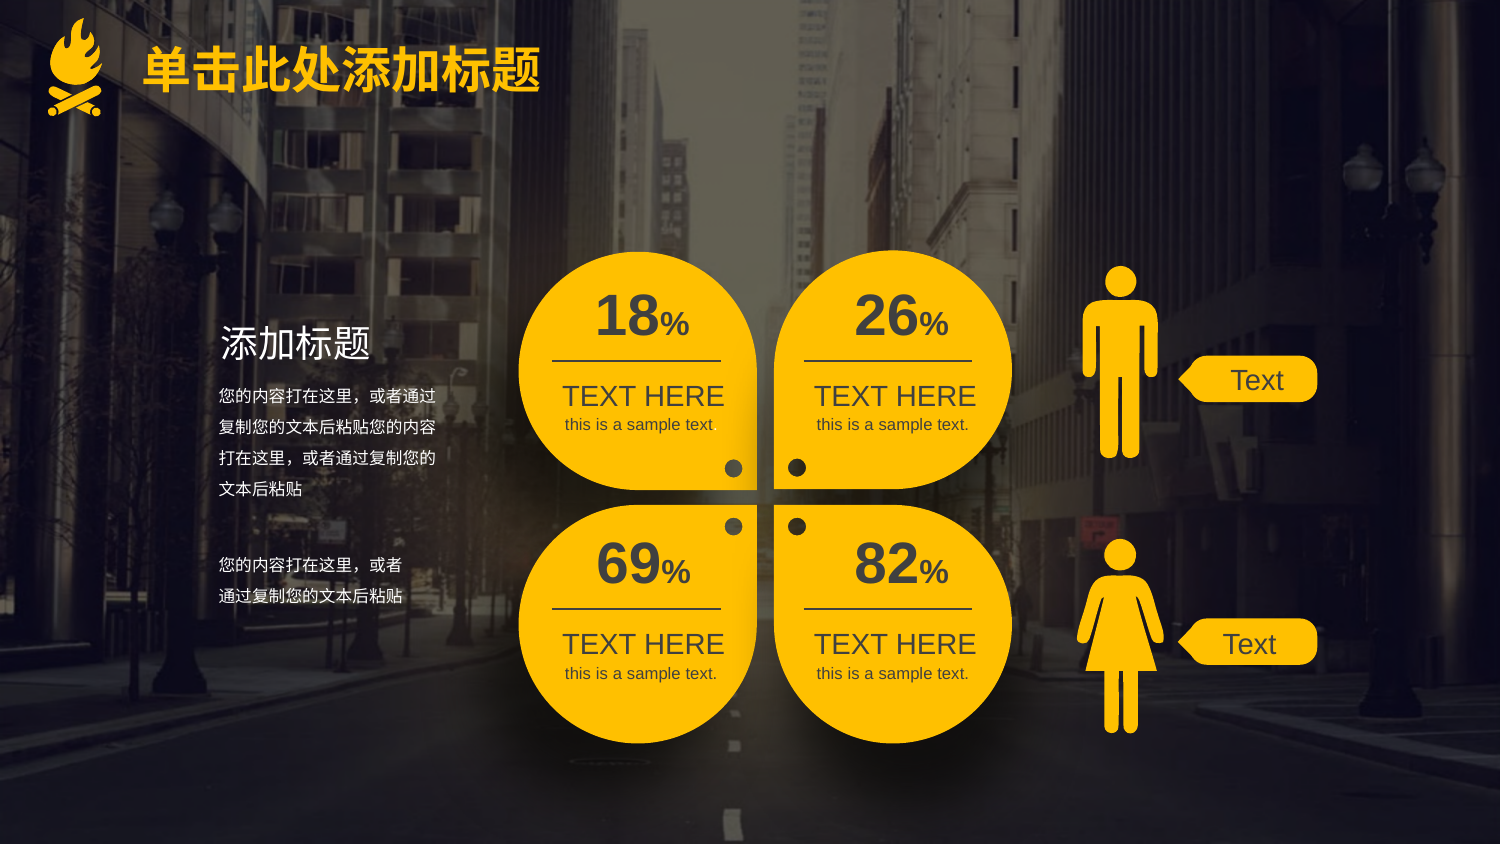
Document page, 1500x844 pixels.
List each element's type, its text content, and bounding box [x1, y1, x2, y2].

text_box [1082, 262, 1158, 462]
text_box 18% [580, 269, 705, 355]
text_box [203, 312, 459, 615]
text_box [773, 250, 1012, 490]
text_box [546, 360, 742, 443]
text_box 26% [839, 269, 964, 355]
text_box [1178, 353, 1318, 405]
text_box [1177, 618, 1318, 669]
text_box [546, 609, 742, 691]
text_box [518, 251, 757, 491]
text_box 82% [839, 517, 964, 603]
text_box 单击此处添加标题 [126, 31, 557, 107]
text_box [518, 504, 757, 744]
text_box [46, 18, 103, 118]
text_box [1076, 536, 1166, 736]
text_box 69% [581, 517, 706, 603]
picture [0, 0, 1500, 844]
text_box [797, 609, 994, 691]
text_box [797, 360, 994, 443]
text_box [773, 504, 1012, 744]
